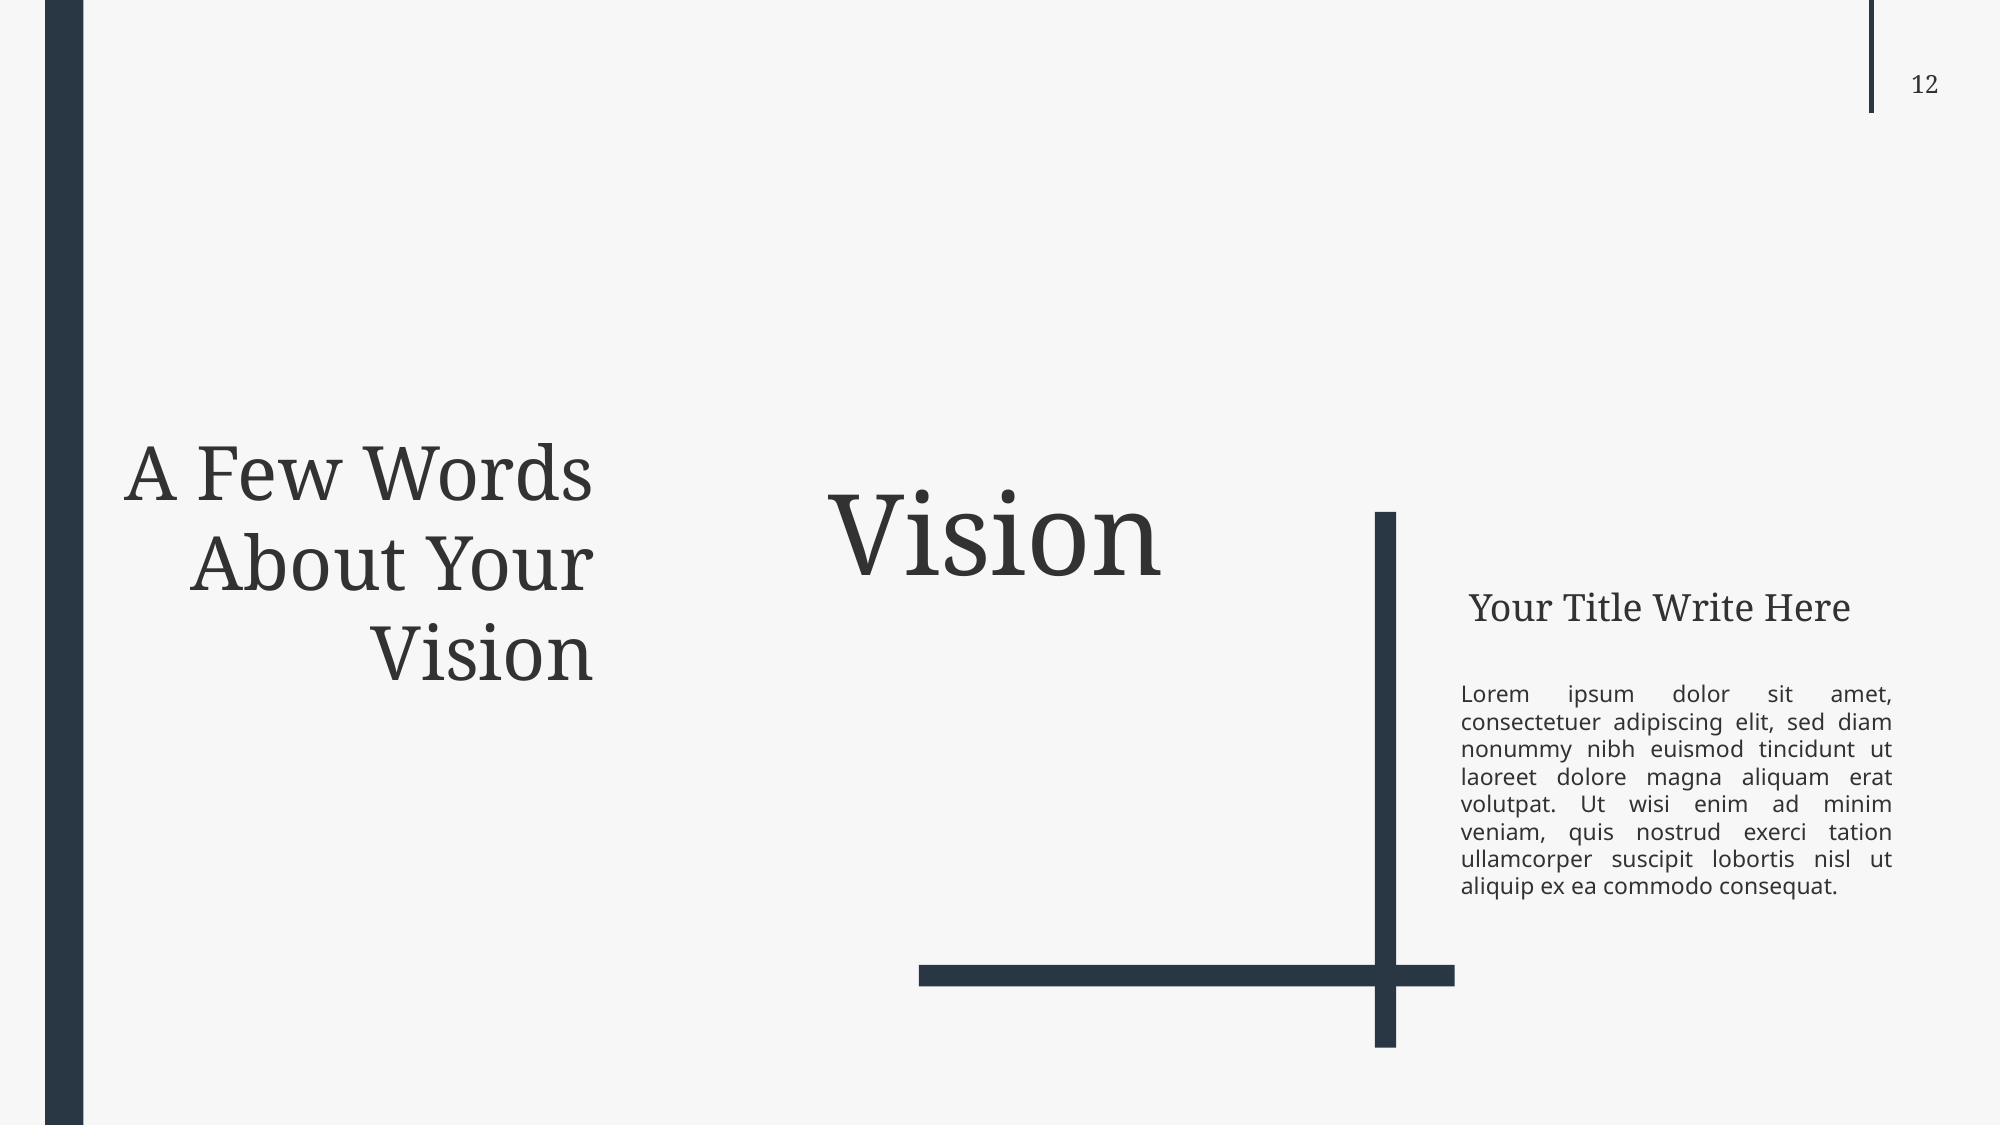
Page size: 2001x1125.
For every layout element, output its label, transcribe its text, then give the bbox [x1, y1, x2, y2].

text_box [1374, 511, 1397, 964]
picture [667, 142, 1333, 921]
text_box Lorem ipsum dolor sit amet, consectetuer adipiscing elit, sed diam nonummy nibh euismod tincidunt ut laoreet dolore magna aliquam erat volutpat. Ut wisi enim ad minim veniam, quis nostrud exerci tation ullamcorper suscipit lobortis nisl ut aliquip ex ea commodo consequat. [1446, 672, 1908, 935]
text_box Your Title Write Here [1454, 576, 1908, 637]
text_box [1374, 987, 1397, 1049]
text_box A Few Words About Your Vision [84, 418, 610, 704]
text_box [918, 964, 1456, 987]
text_box [44, 0, 84, 1125]
